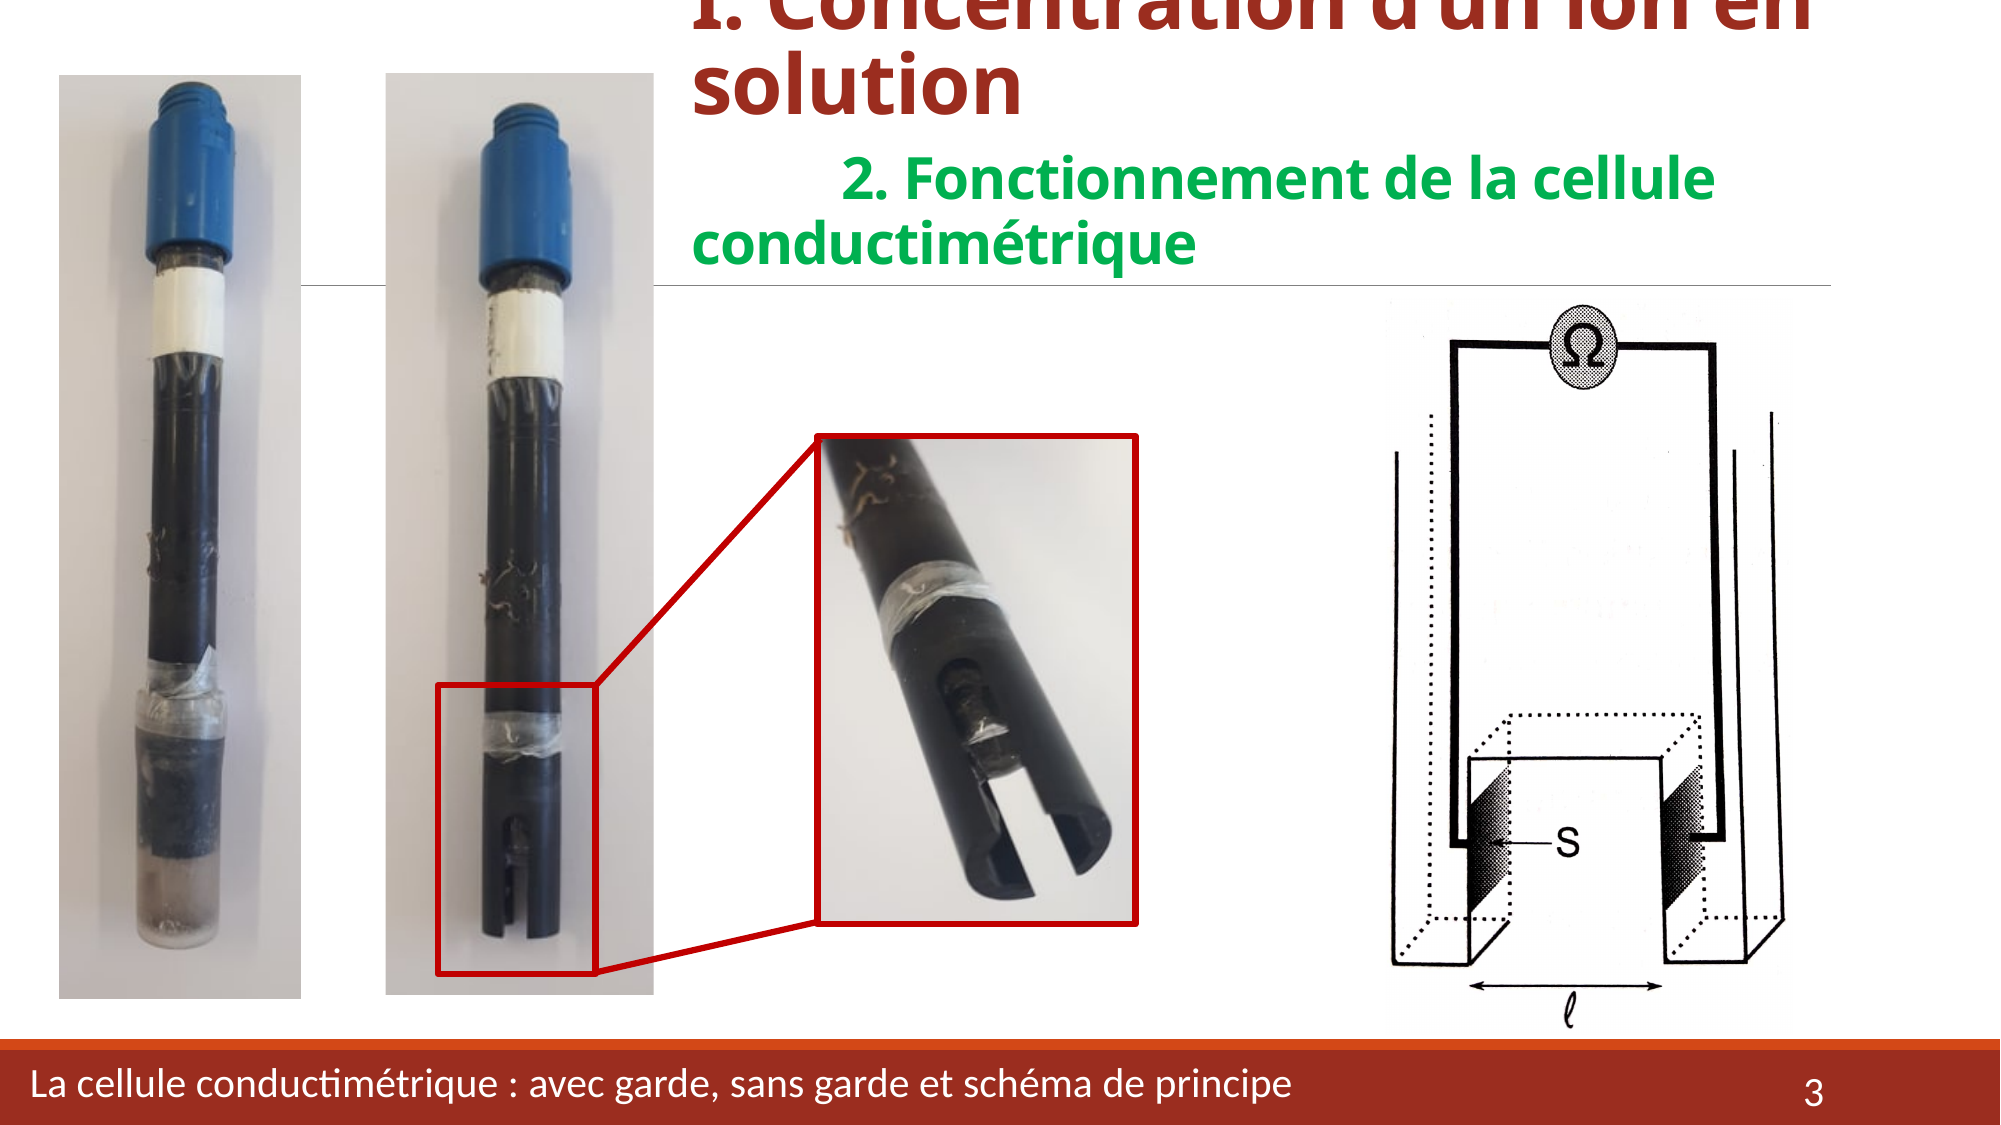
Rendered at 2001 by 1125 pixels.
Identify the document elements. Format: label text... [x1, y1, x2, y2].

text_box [595, 920, 822, 973]
picture [385, 72, 655, 995]
slide_number 3 [1740, 1059, 1840, 1120]
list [1384, 297, 1793, 1035]
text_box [595, 438, 822, 686]
text_box La cellule conductimétrique : avec garde, sans garde et schéma de principe [0, 1054, 1740, 1123]
title I. Concentration d’un ion en solution 2. Fonctionnement de la cellule conductimétrique [676, 45, 1960, 284]
picture [58, 75, 302, 999]
picture [820, 438, 1133, 922]
